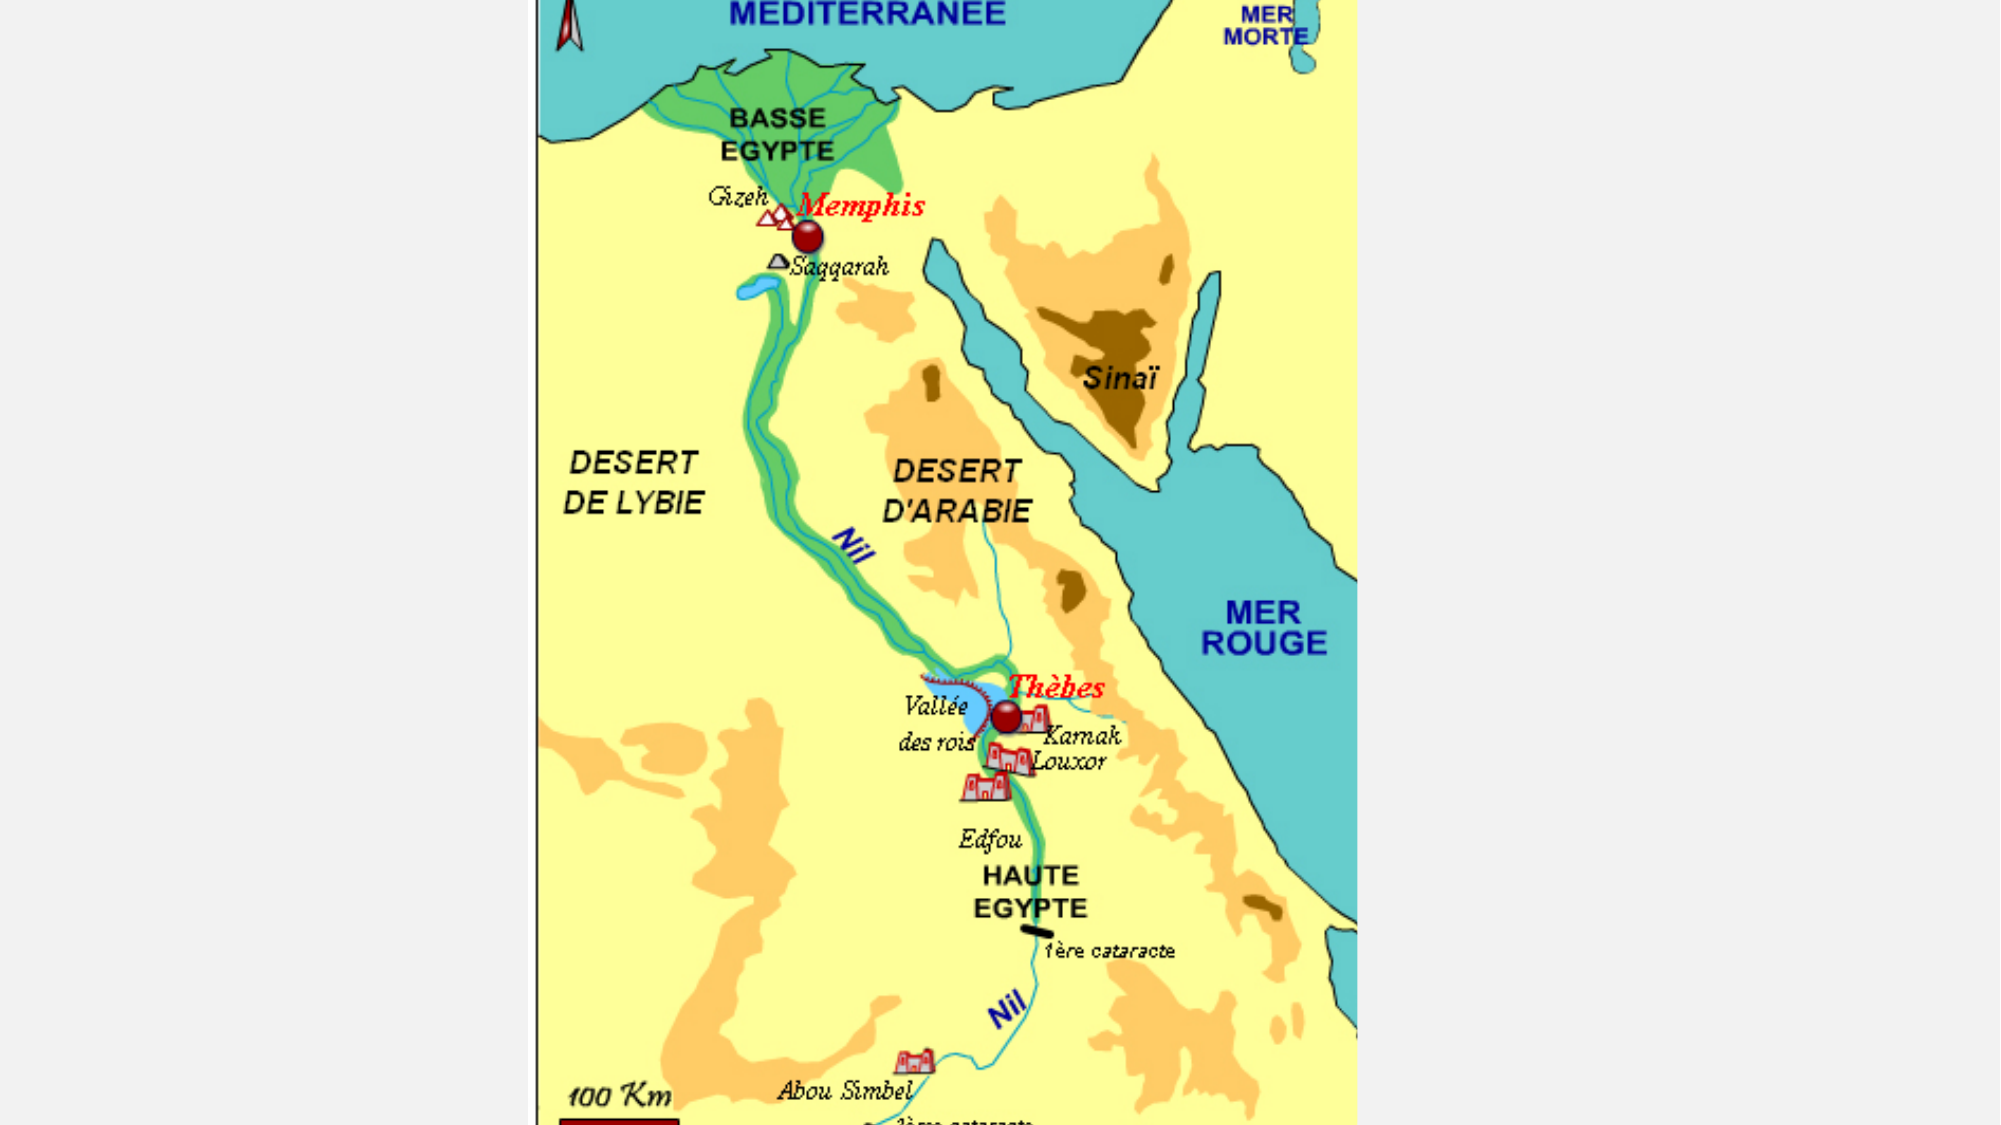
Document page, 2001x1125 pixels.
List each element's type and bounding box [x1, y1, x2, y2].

picture [527, 0, 1358, 1125]
